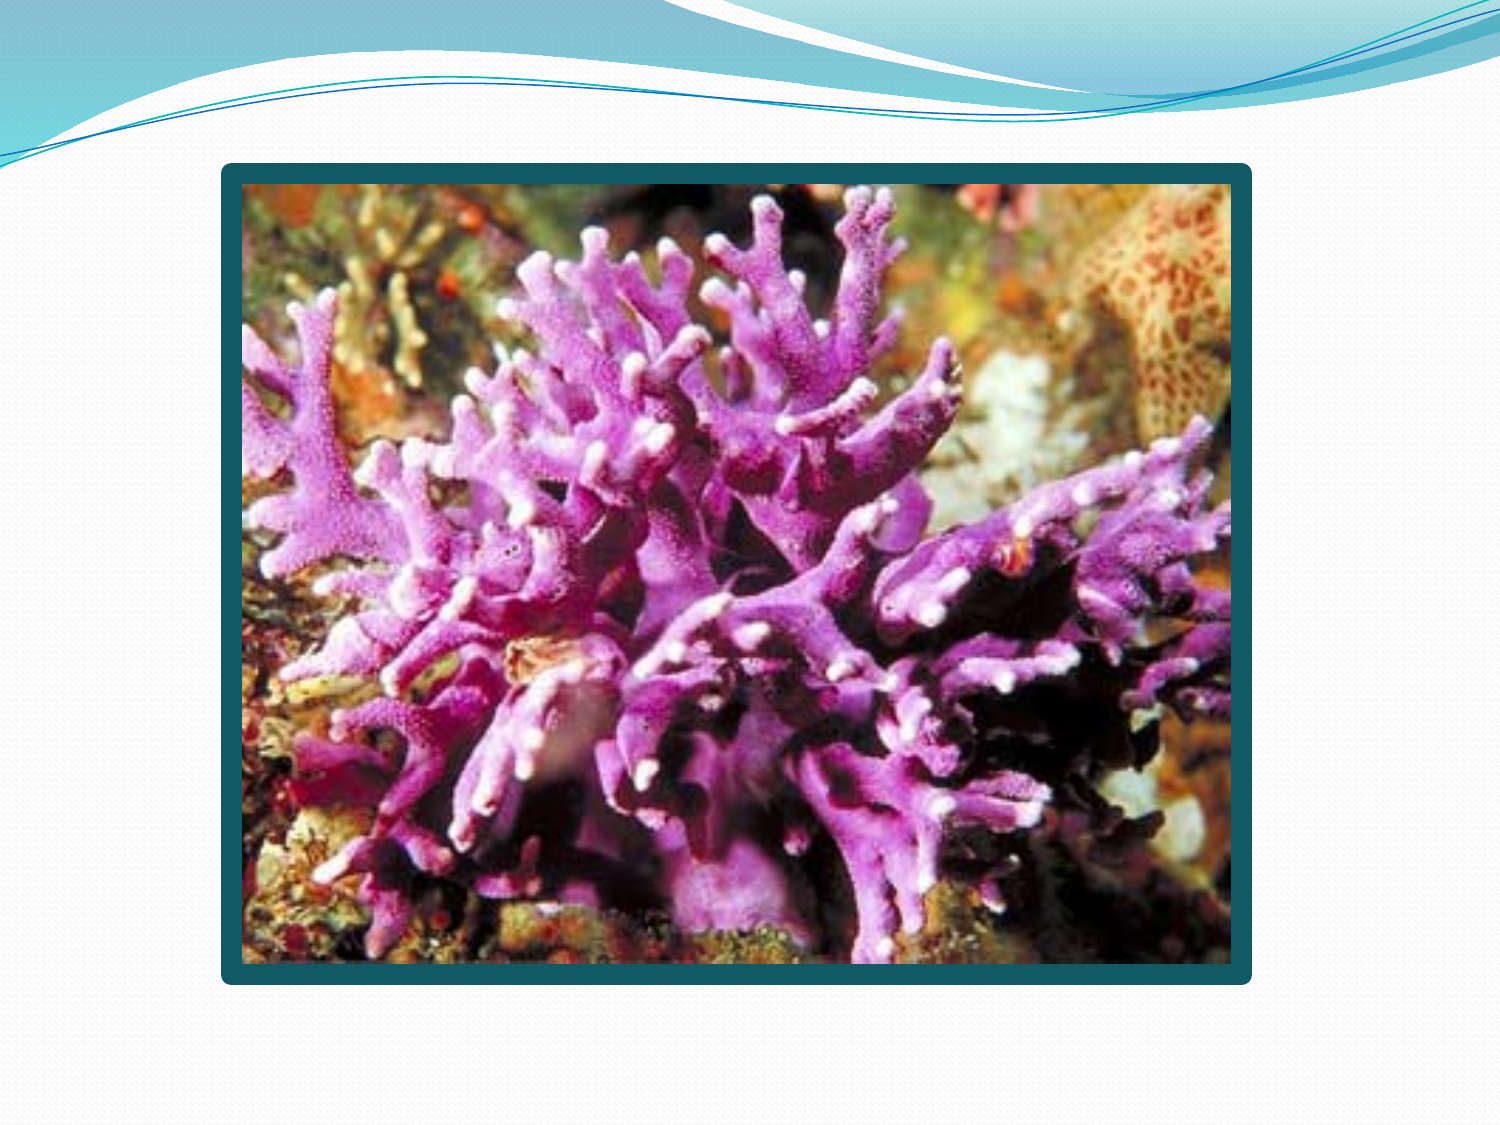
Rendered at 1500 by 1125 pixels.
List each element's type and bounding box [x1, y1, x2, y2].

picture [241, 184, 1231, 965]
